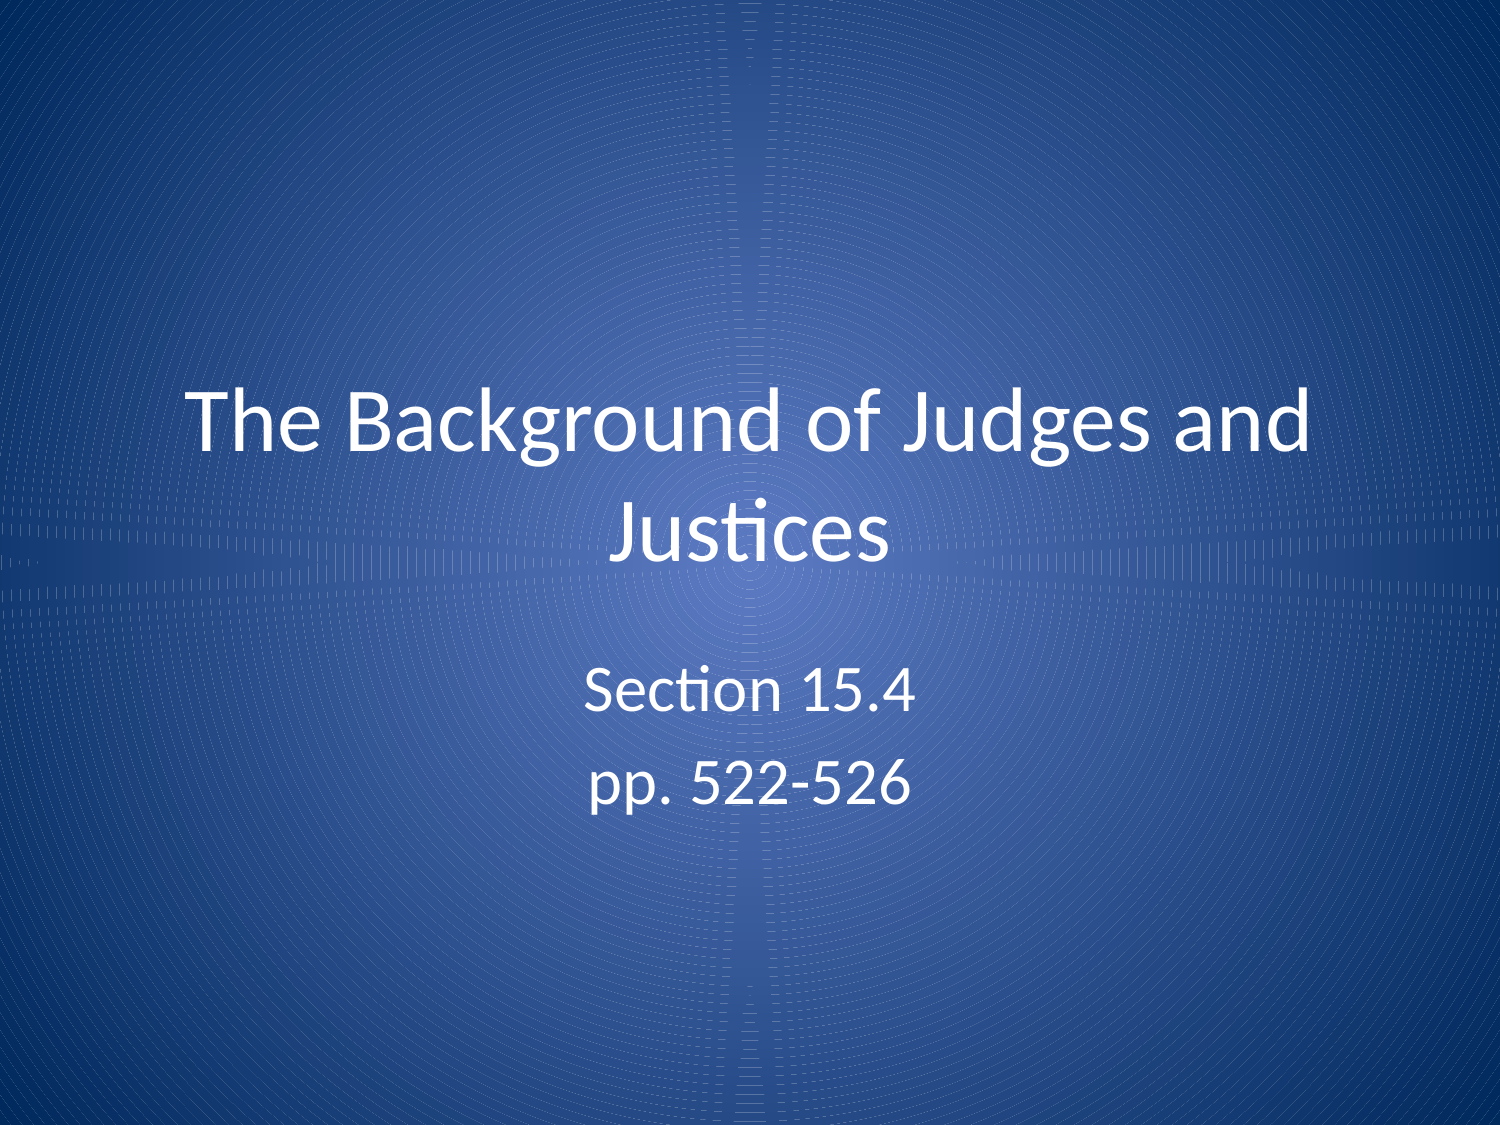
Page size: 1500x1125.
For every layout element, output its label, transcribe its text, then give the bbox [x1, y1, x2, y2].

subtitle Section 15.4 pp. 522-526 [225, 637, 1275, 925]
title The Background of Judges and Justices [112, 349, 1388, 591]
